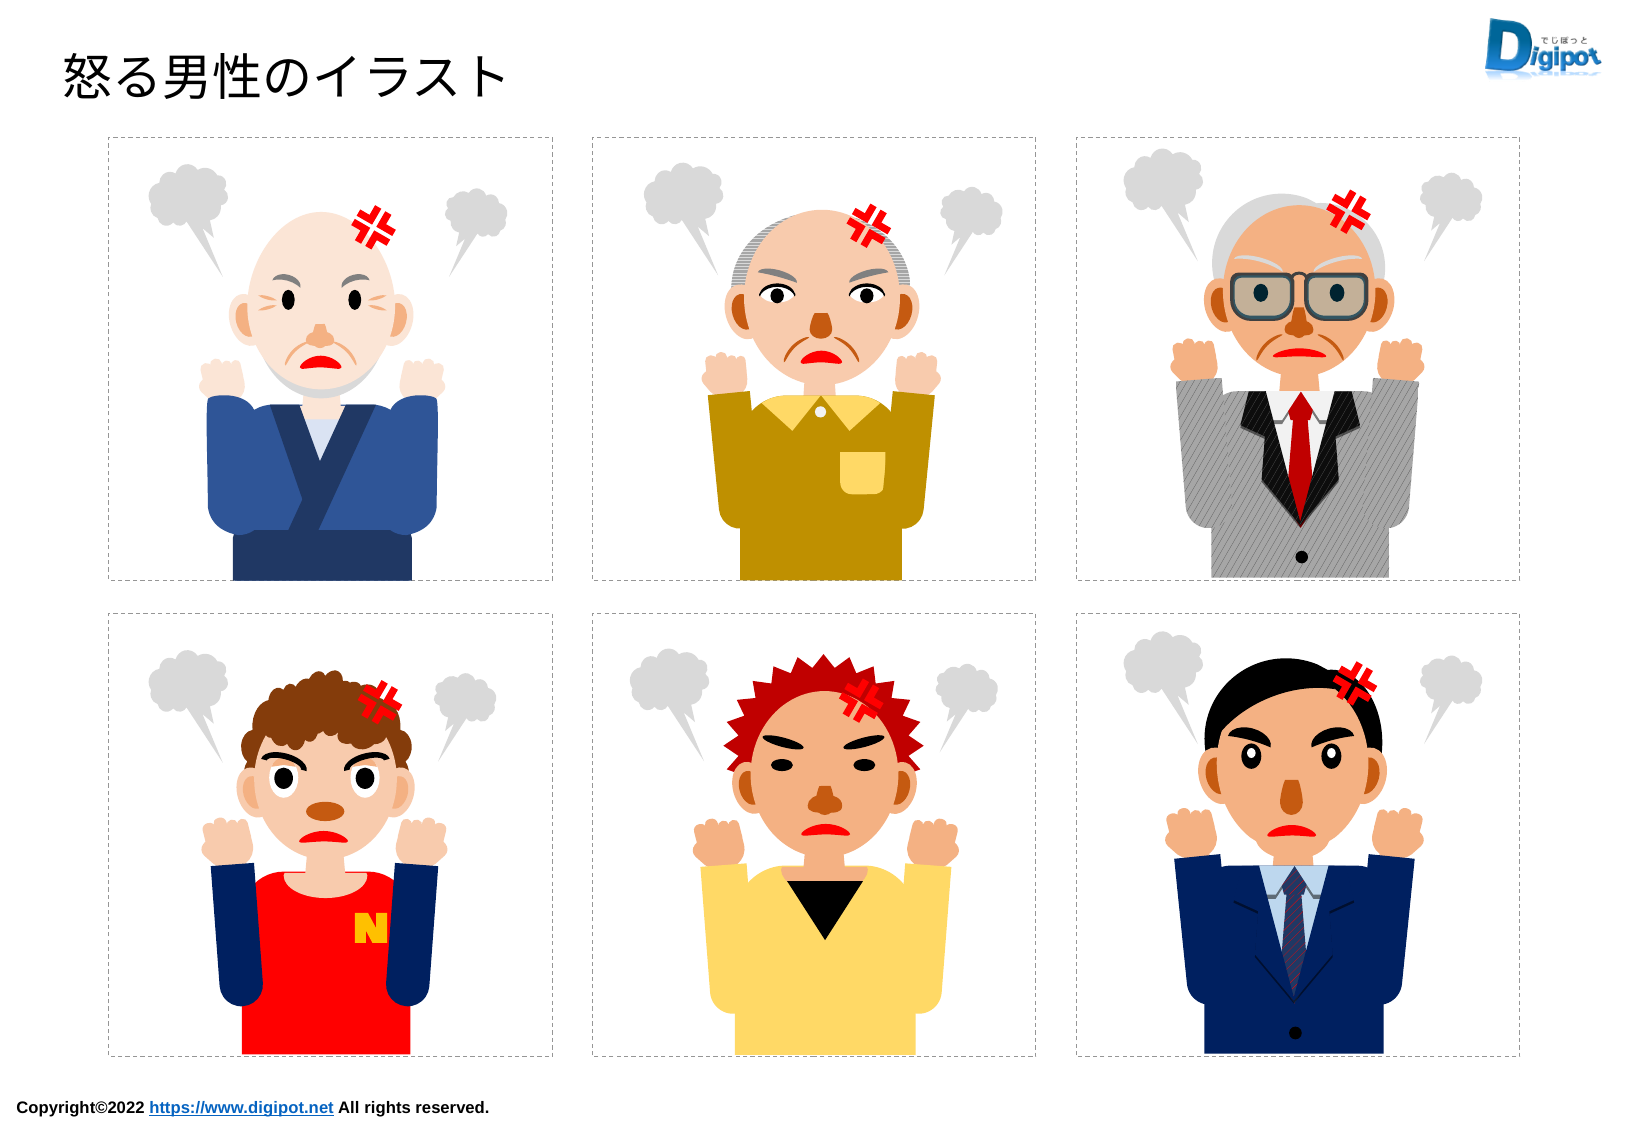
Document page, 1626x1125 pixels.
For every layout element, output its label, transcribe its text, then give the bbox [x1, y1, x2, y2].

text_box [629, 648, 999, 1055]
text_box 怒る男性のイラスト [48, 38, 527, 113]
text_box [643, 162, 1003, 581]
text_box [1123, 148, 1483, 578]
picture [1485, 18, 1602, 82]
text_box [148, 649, 497, 1055]
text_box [148, 164, 508, 581]
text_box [1123, 631, 1483, 1054]
